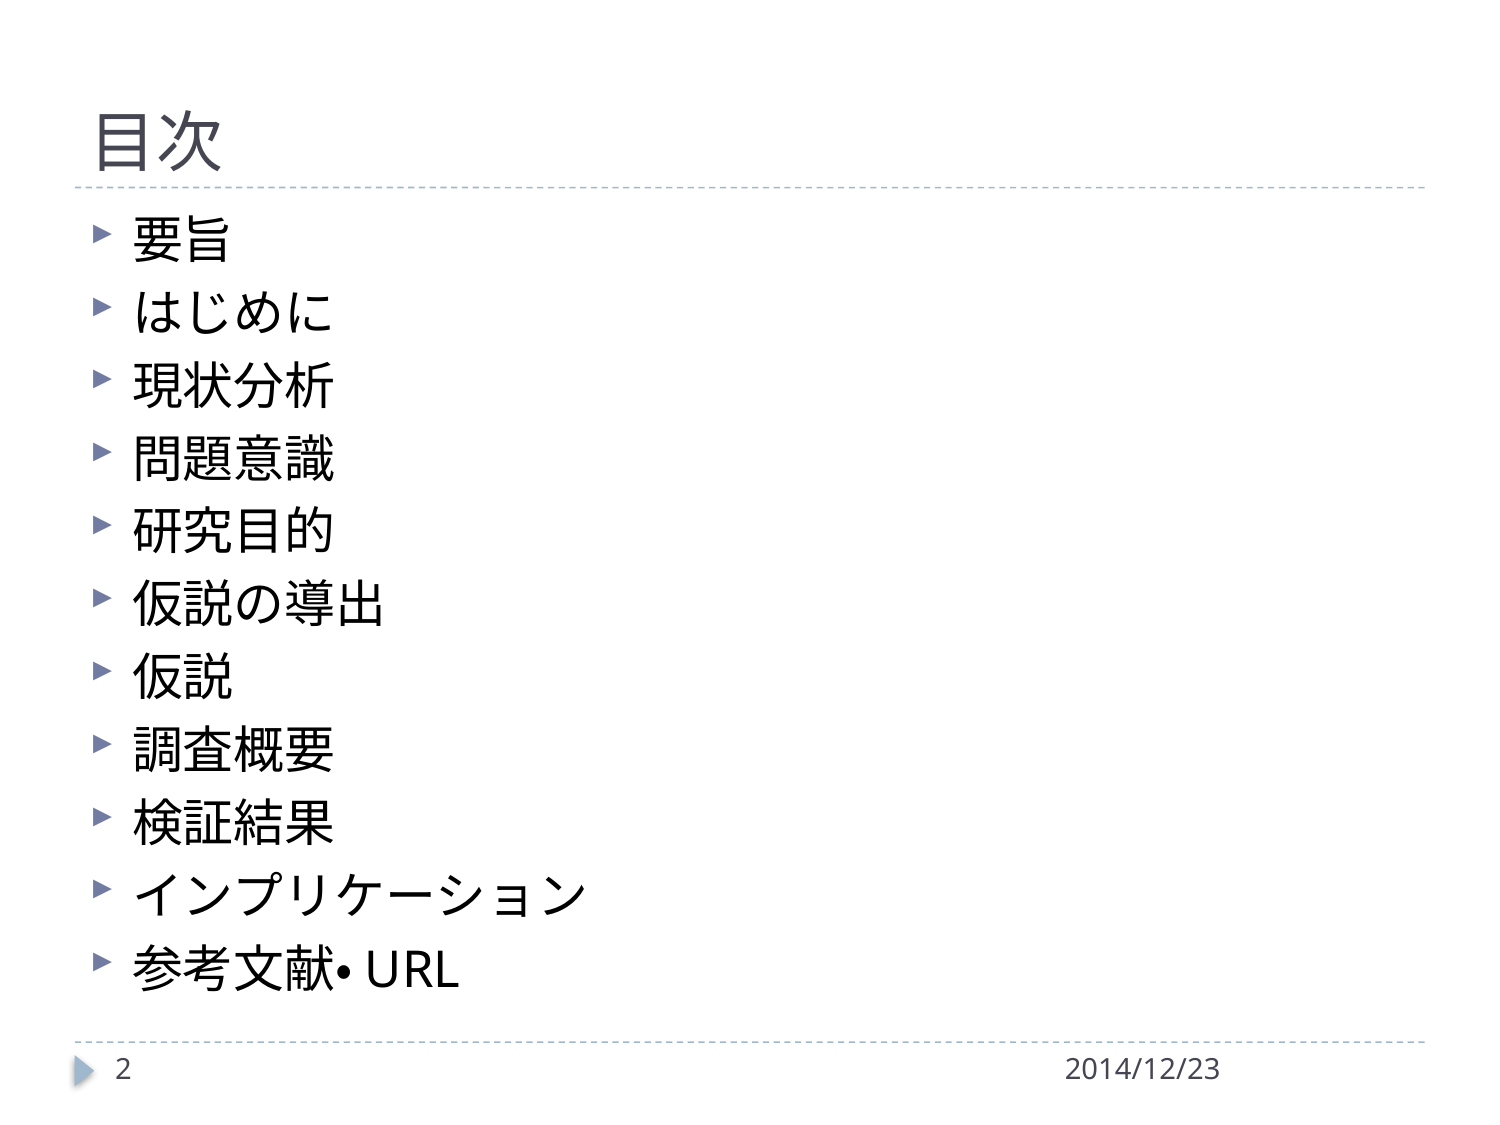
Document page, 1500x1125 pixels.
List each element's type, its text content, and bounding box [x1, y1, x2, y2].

list 要旨 はじめに 現状分析 問題意識 研究目的 仮説の導出 仮説 調査概要 検証結果 インプリケーション 参考文献・URL [75, 200, 1425, 1010]
title 目次 [75, 24, 1425, 188]
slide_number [1050, 1042, 1426, 1103]
slide_number 2 [100, 1042, 426, 1103]
